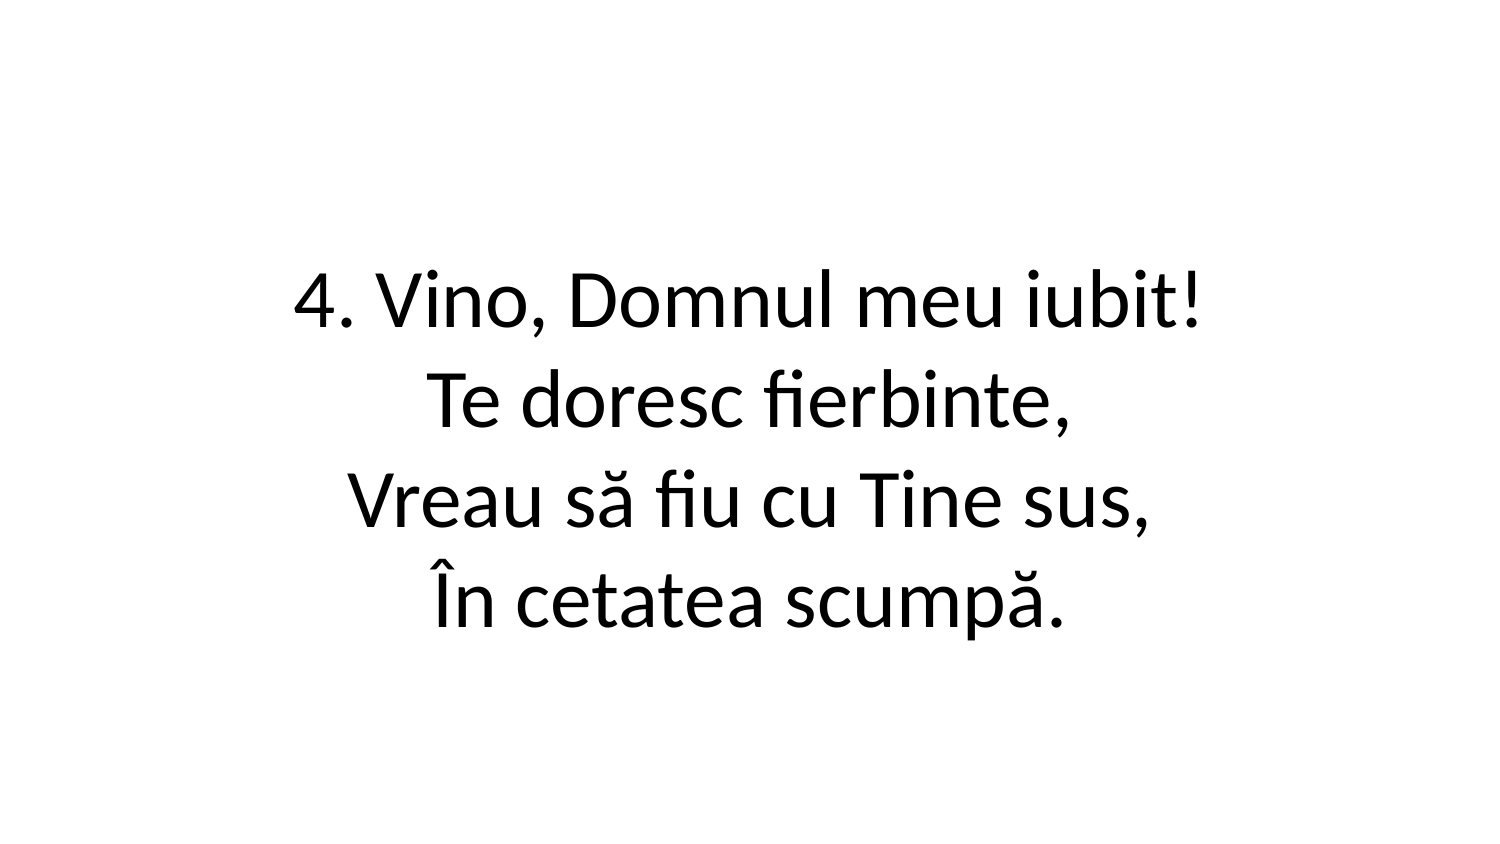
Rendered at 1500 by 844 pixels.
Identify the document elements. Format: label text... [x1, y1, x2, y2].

text_box 4. Vino, Domnul meu iubit! Te doresc fierbinte, Vreau să fiu cu Tine sus, În cetatea scumpă. [279, 192, 1221, 652]
